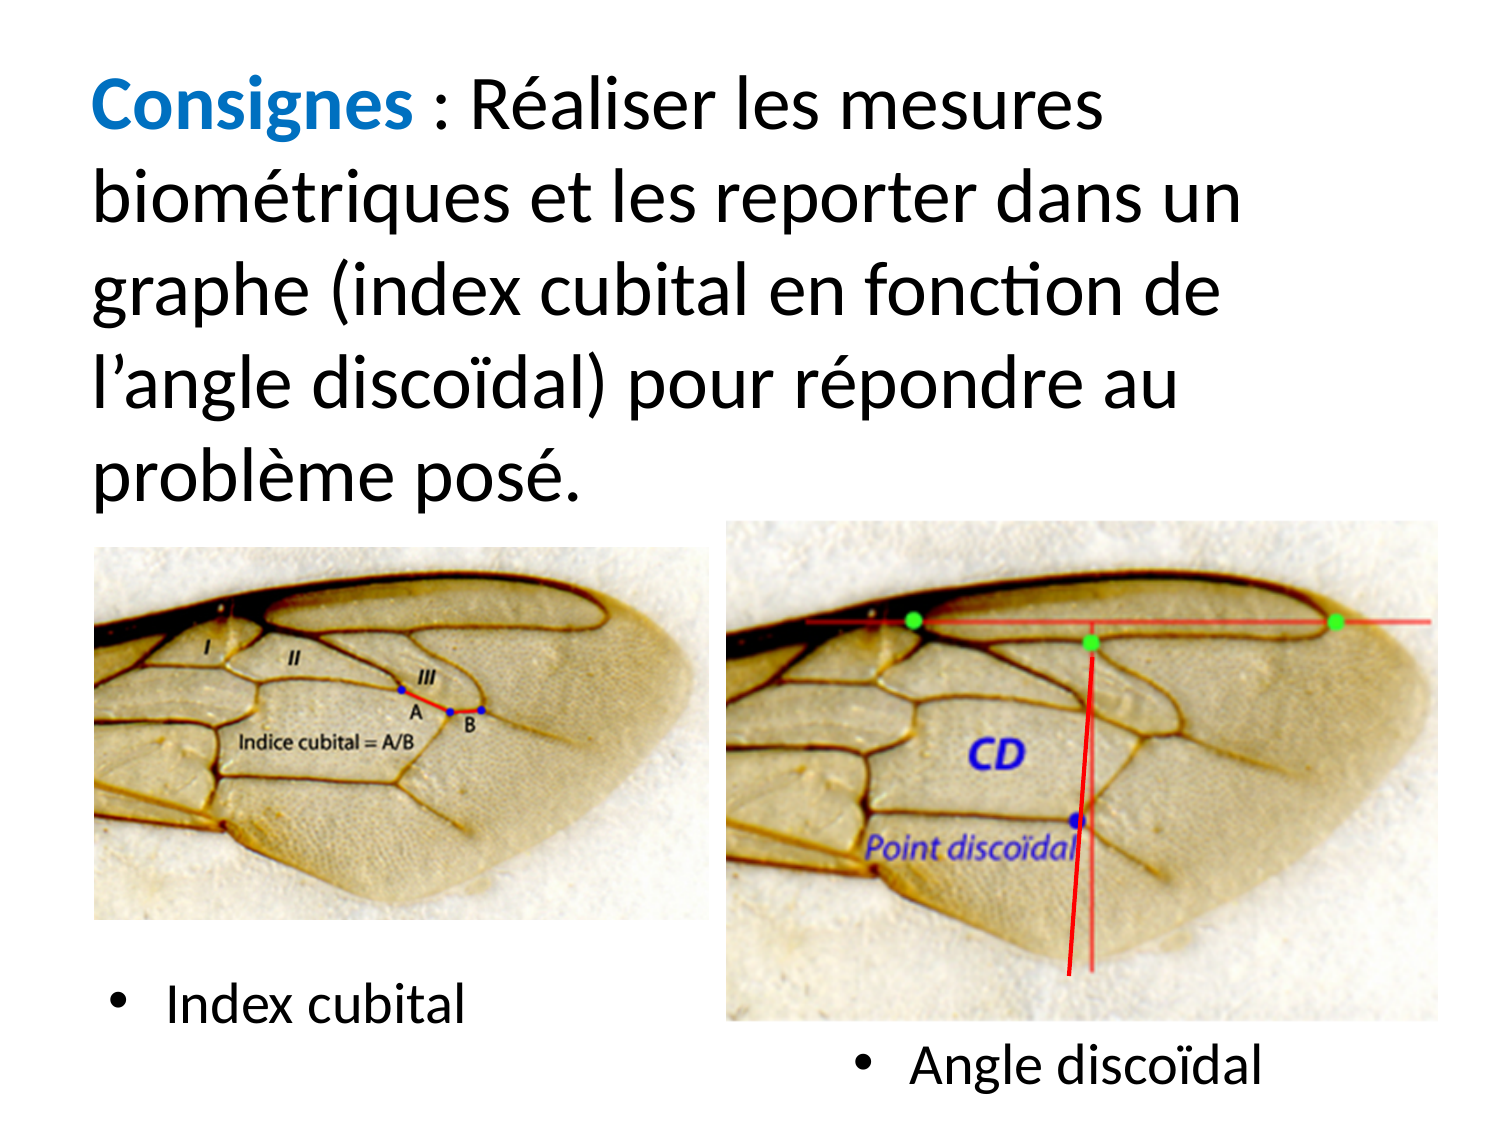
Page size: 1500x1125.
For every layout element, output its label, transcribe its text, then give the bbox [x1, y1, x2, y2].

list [93, 547, 709, 920]
text_box Angle discoïdal [838, 1032, 1300, 1124]
picture [726, 516, 1438, 1025]
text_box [920, 804, 1241, 829]
text_box Index cubital [94, 957, 532, 1029]
title Consignes : Réaliser les mesures biométriques et les reporter dans un graphe (index cubital en fonction de l’angle discoïdal) pour répondre au problème posé. [76, 42, 1427, 528]
